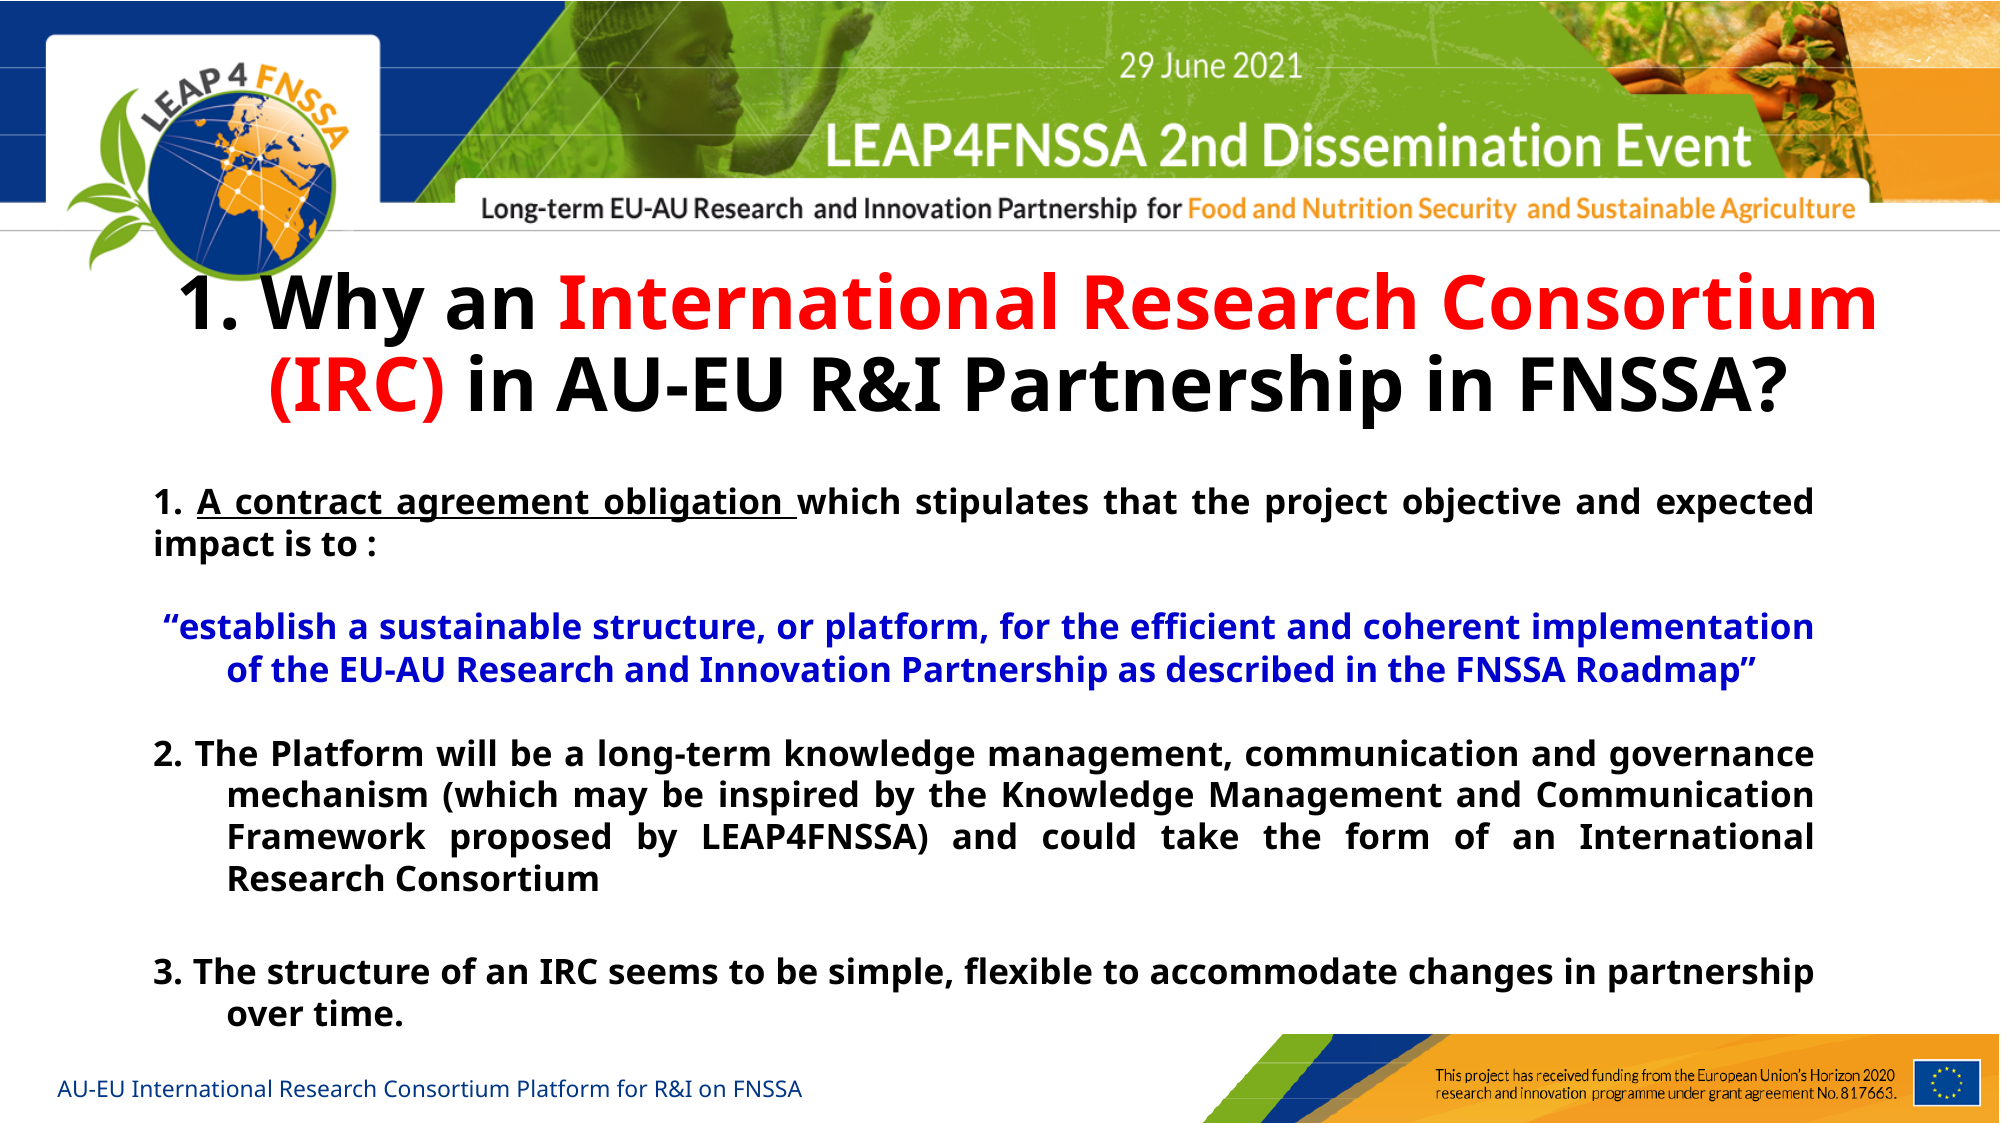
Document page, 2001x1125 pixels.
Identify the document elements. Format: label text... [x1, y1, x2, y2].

text_box AU-EU International Research Consortium Platform for R&I on FNSSA [27, 1067, 990, 1110]
title 1. Why an International Research Consortium (IRC) in AU-EU R&I Partnership in FNSSA? [109, 242, 1948, 460]
picture [498, 1034, 1999, 1123]
picture [0, 1, 2000, 334]
list 1. A contract agreement obligation which stipulates that the project objective and expected impact is to : “establish a sustainable structure, or platform, for the efficient and coherent implementation of the EU-AU Research and Innovation Partnership as described in the FNSSA Roadmap” 2. The Platform will be a long-term knowledge management, communication and governance mechanism (which may be inspired by the Knowledge Management and Communication Framework proposed by LEAP4FNSSA) and could take the form of an International Research Consortium 3. The structure of an IRC seems to be simple, flexible to accommodate changes in partnership over time. [138, 471, 1831, 1111]
